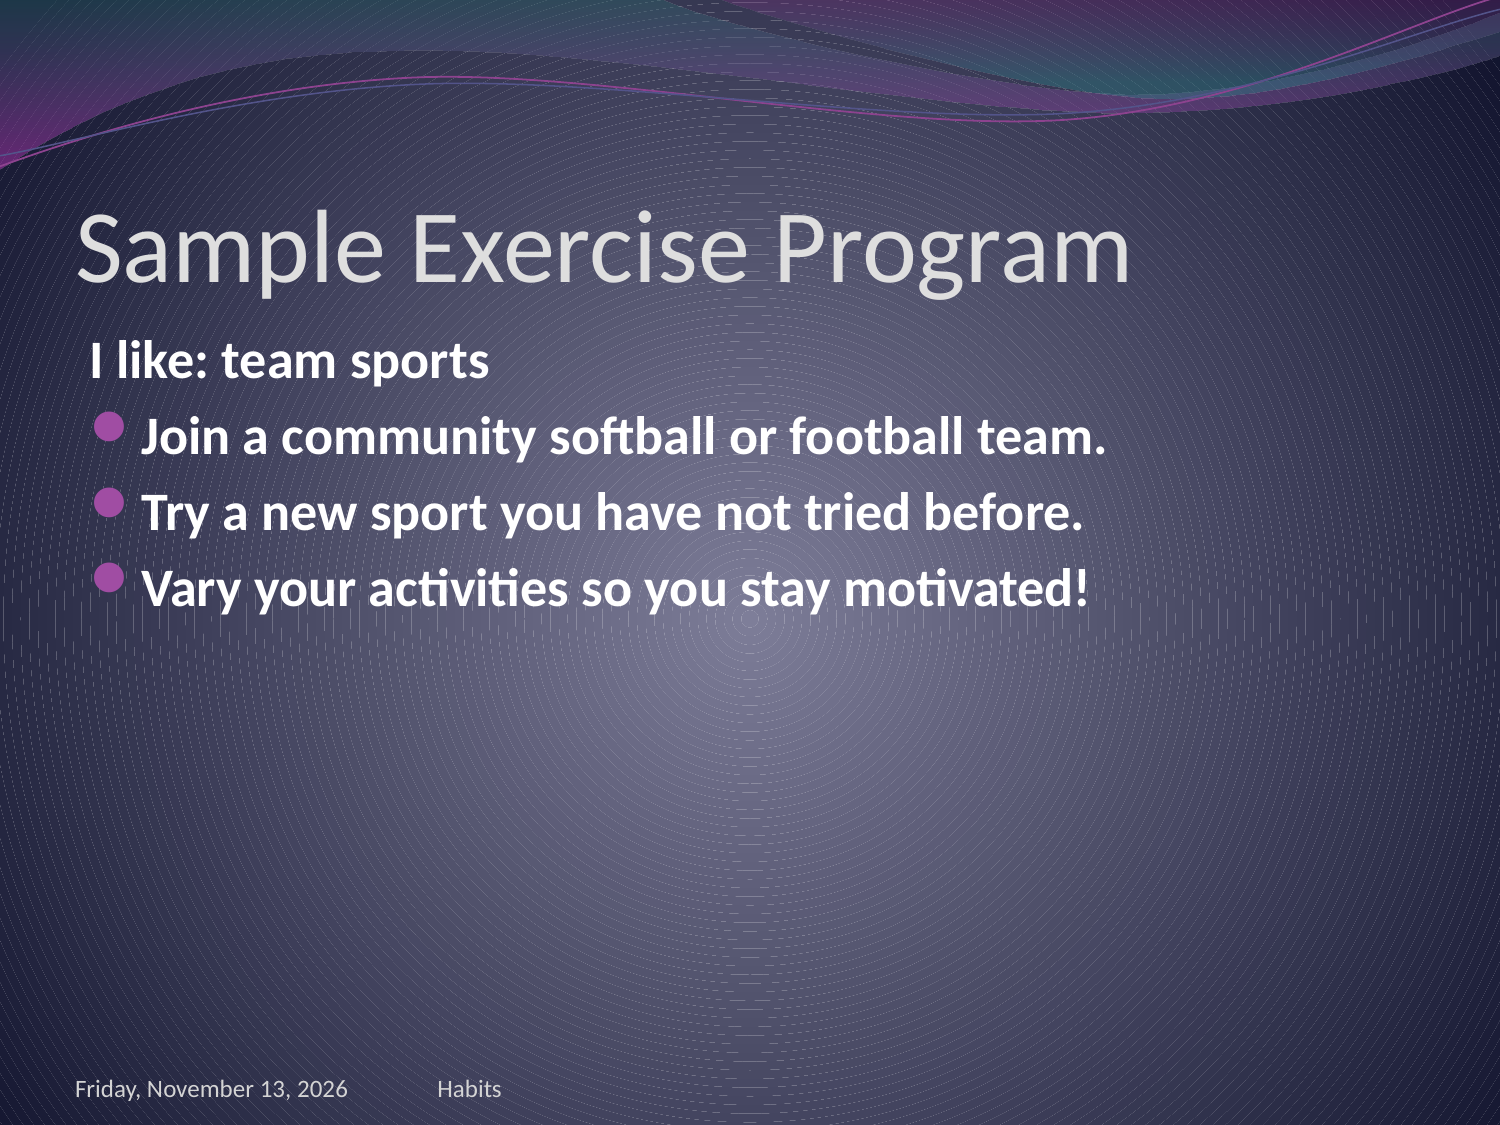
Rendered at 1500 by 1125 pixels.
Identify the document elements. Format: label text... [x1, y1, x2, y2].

title Sample Exercise Program [75, 115, 1425, 303]
list I like: team sports Join a community softball or football team. Try a new sport you have not tried before. Vary your activities so you stay motivated! [75, 317, 1425, 1038]
footer Habits [437, 1042, 988, 1103]
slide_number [75, 1042, 425, 1103]
